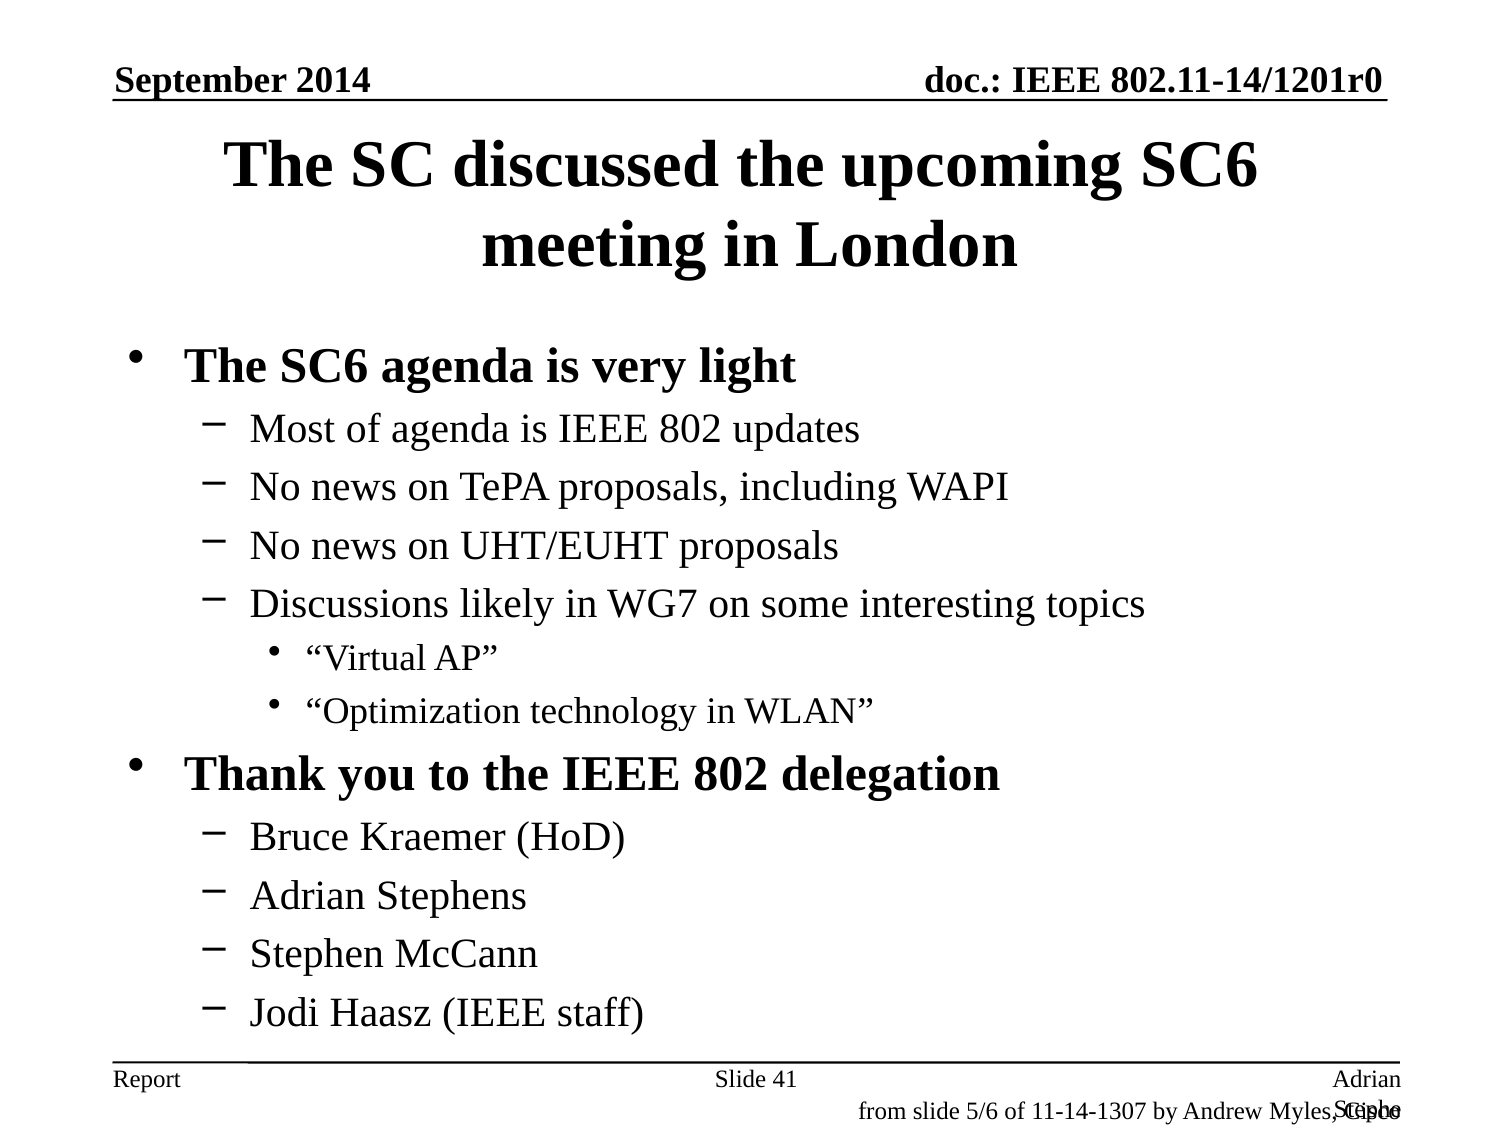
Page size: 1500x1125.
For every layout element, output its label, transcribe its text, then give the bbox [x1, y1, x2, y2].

slide_number Slide 41 [712, 1061, 800, 1087]
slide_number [114, 54, 374, 101]
footer Adrian Stephens, Intel Corporation [1324, 1061, 1402, 1087]
list The SC6 agenda is very light Most of agenda is IEEE 802 updates No news on TePA proposals, including WAPI No news on UHT/EUHT proposals Discussions likely in WG7 on some interesting topics “Virtual AP” “Optimization technology in WLAN” Thank you to the IEEE 802 delegation Bruce Kraemer (HoD) Adrian Stephens Stephen McCann Jodi Haasz (IEEE staff) [112, 324, 1388, 1000]
title The SC discussed the upcoming SC6 meeting in London [112, 112, 1388, 288]
text_box from slide 5/6 of 11-14-1307 by Andrew Myles, Cisco [343, 1087, 1417, 1125]
